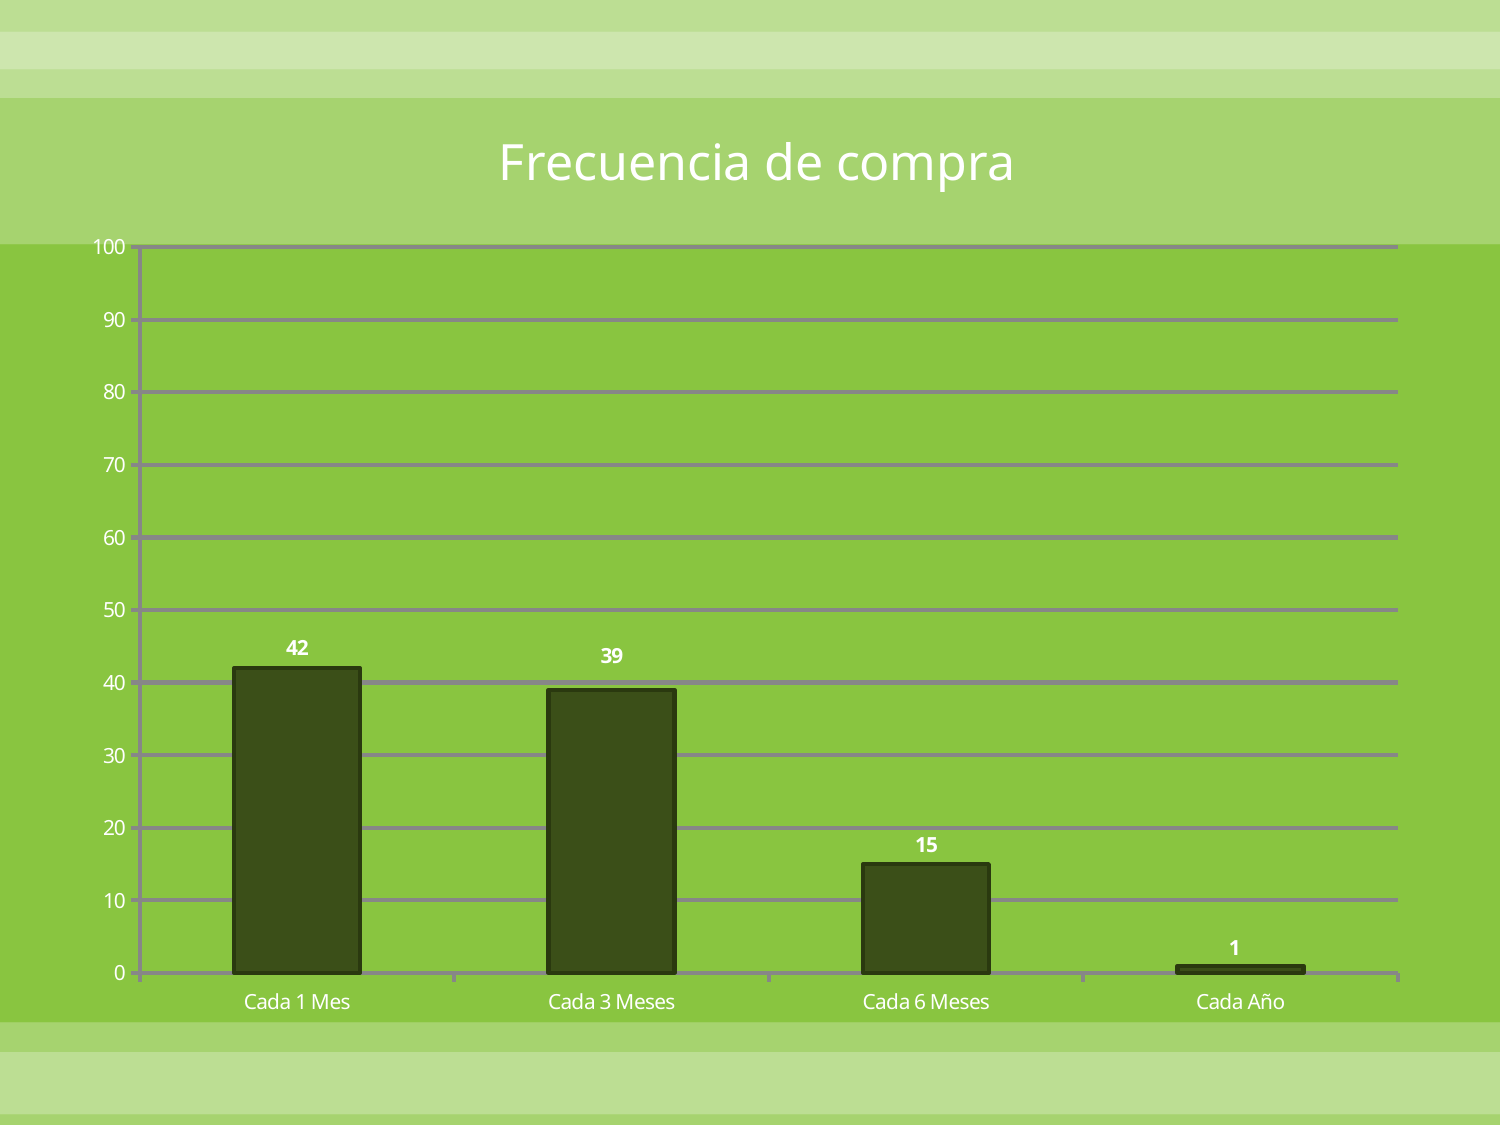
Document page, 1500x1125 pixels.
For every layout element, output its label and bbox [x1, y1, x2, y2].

picture [0, 0, 1500, 1125]
chart [63, 88, 1427, 1037]
